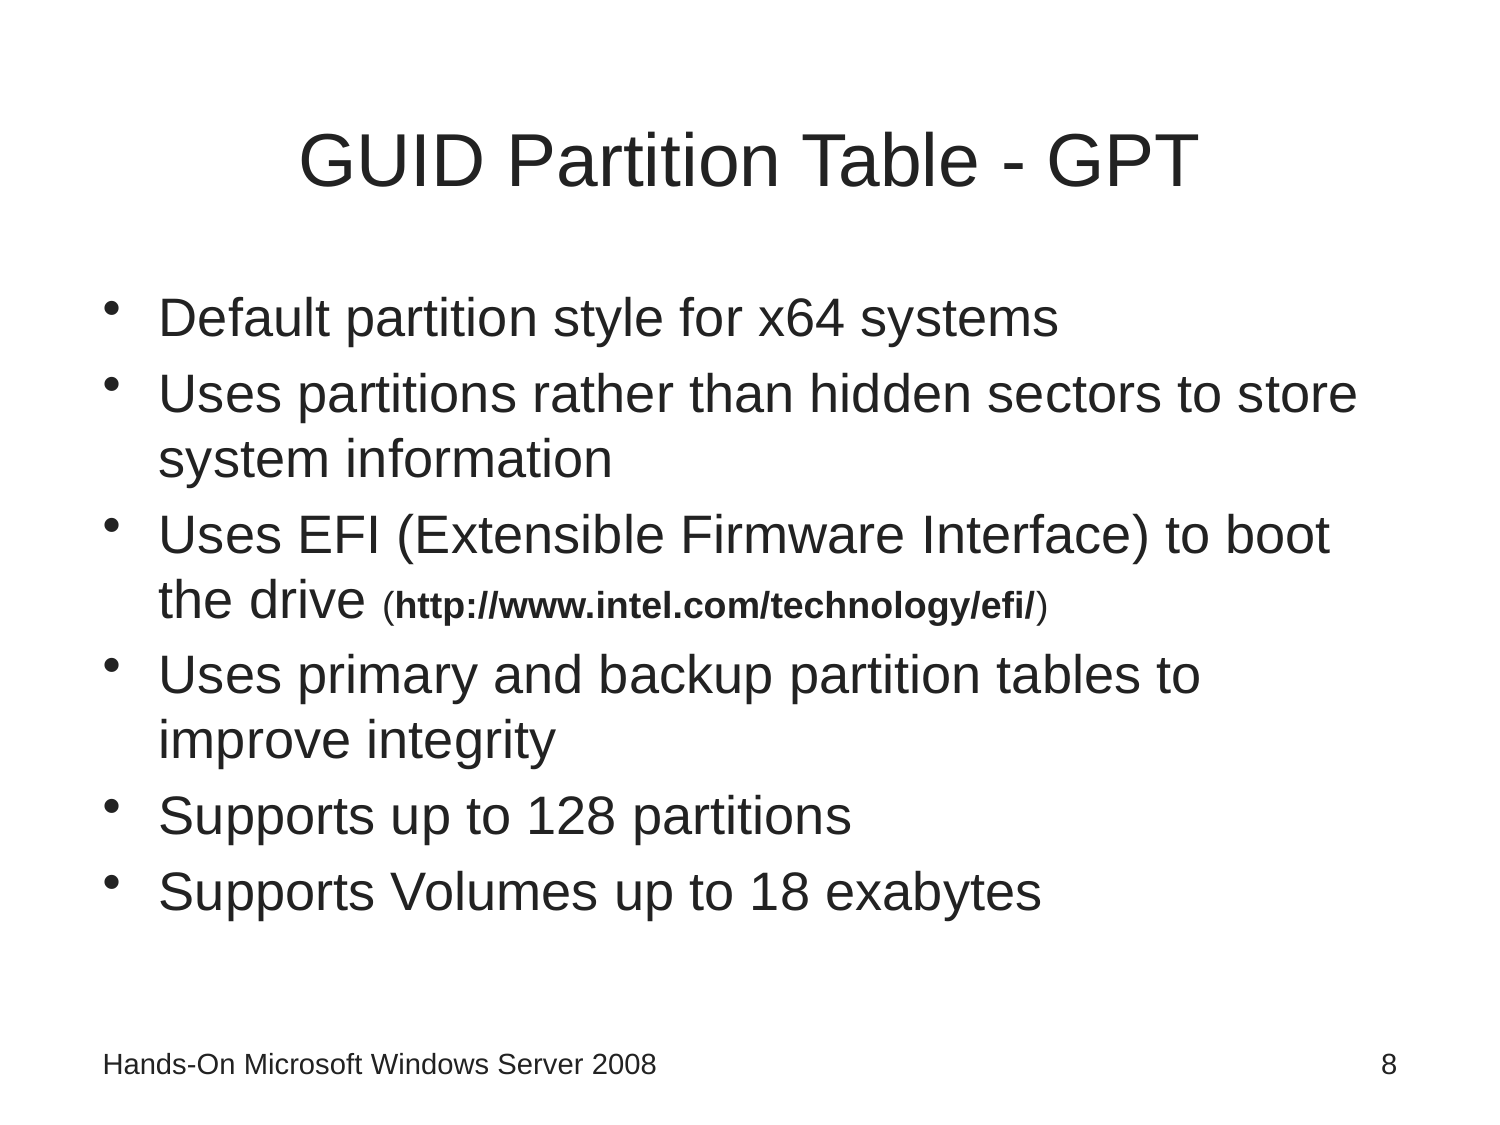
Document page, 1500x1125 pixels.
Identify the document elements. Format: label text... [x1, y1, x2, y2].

title GUID Partition Table - GPT [87, 62, 1413, 251]
slide_number 8 [1074, 1037, 1413, 1101]
footer Hands-On Microsoft Windows Server 2008 [87, 1037, 1051, 1101]
list Default partition style for x64 systems Uses partitions rather than hidden sectors to store system information Uses EFI (Extensible Firmware Interface) to boot the drive (http://www.intel.com/technology/efi/) Uses primary and backup partition tables to improve integrity Supports up to 128 partitions Supports Volumes up to 18 exabytes [87, 274, 1413, 1026]
